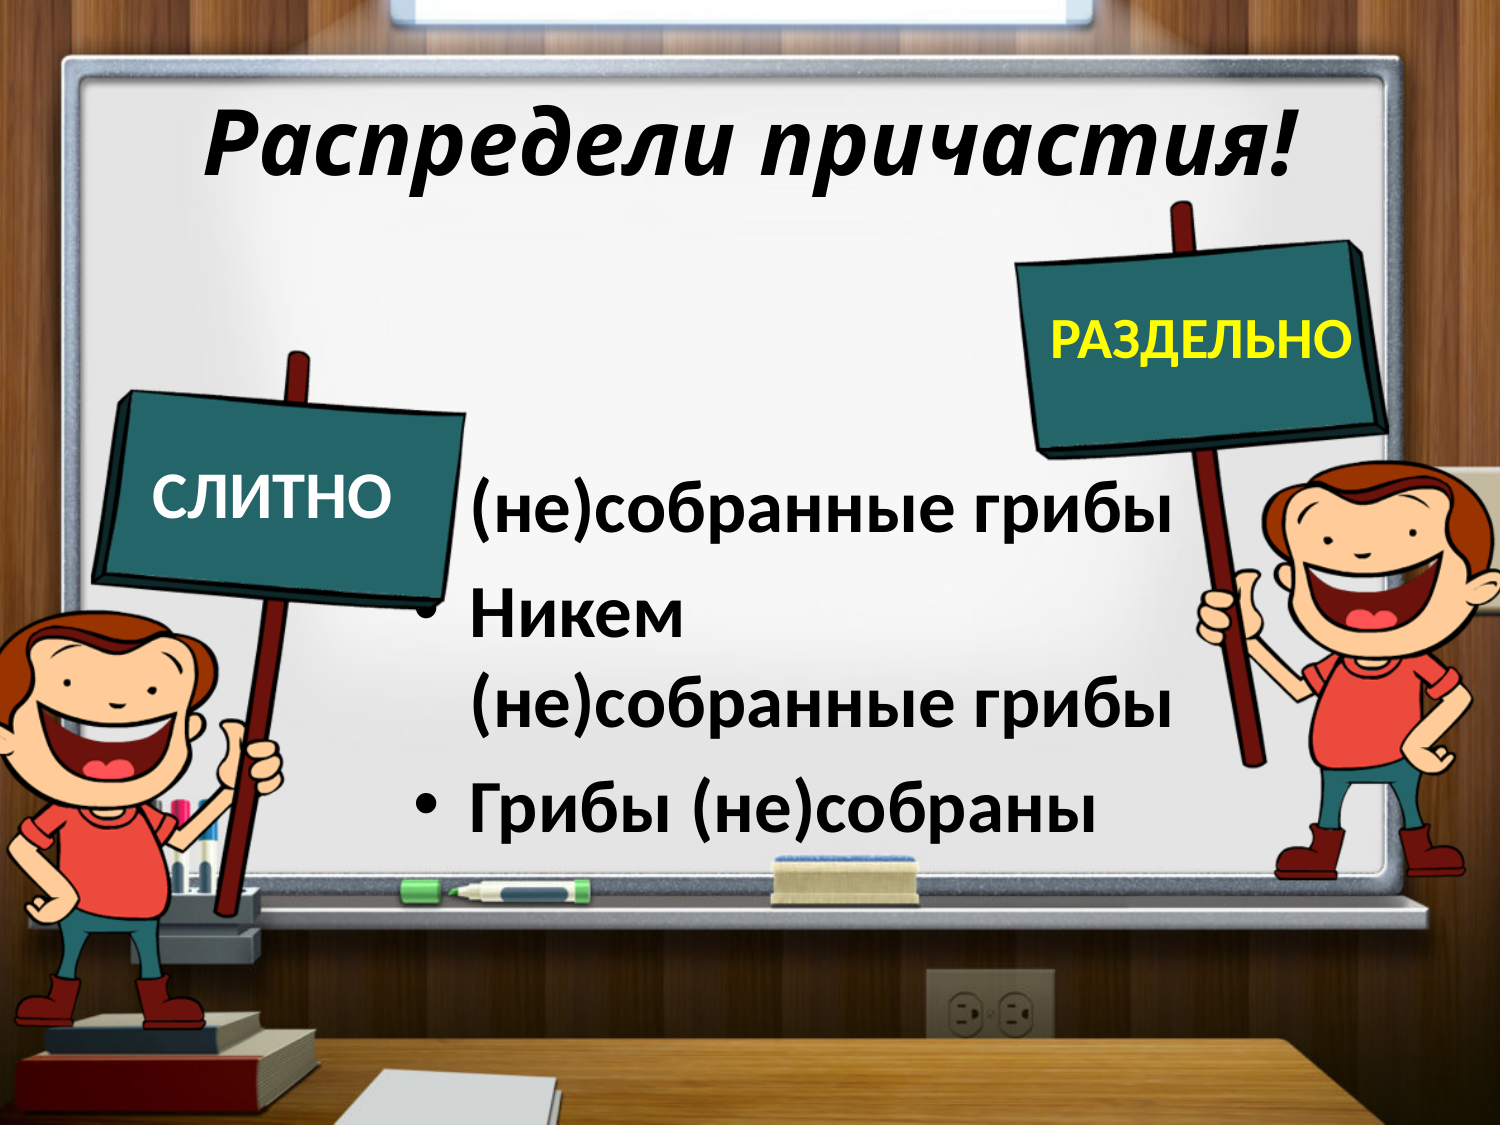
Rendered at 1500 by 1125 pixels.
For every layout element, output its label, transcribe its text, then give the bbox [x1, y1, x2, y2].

list (не)собранные грибы Никем (не)собранные грибы Грибы (не)собраны [605, 449, 874, 852]
picture [0, 0, 1500, 1125]
title Распредели причастия! [75, 45, 1425, 233]
